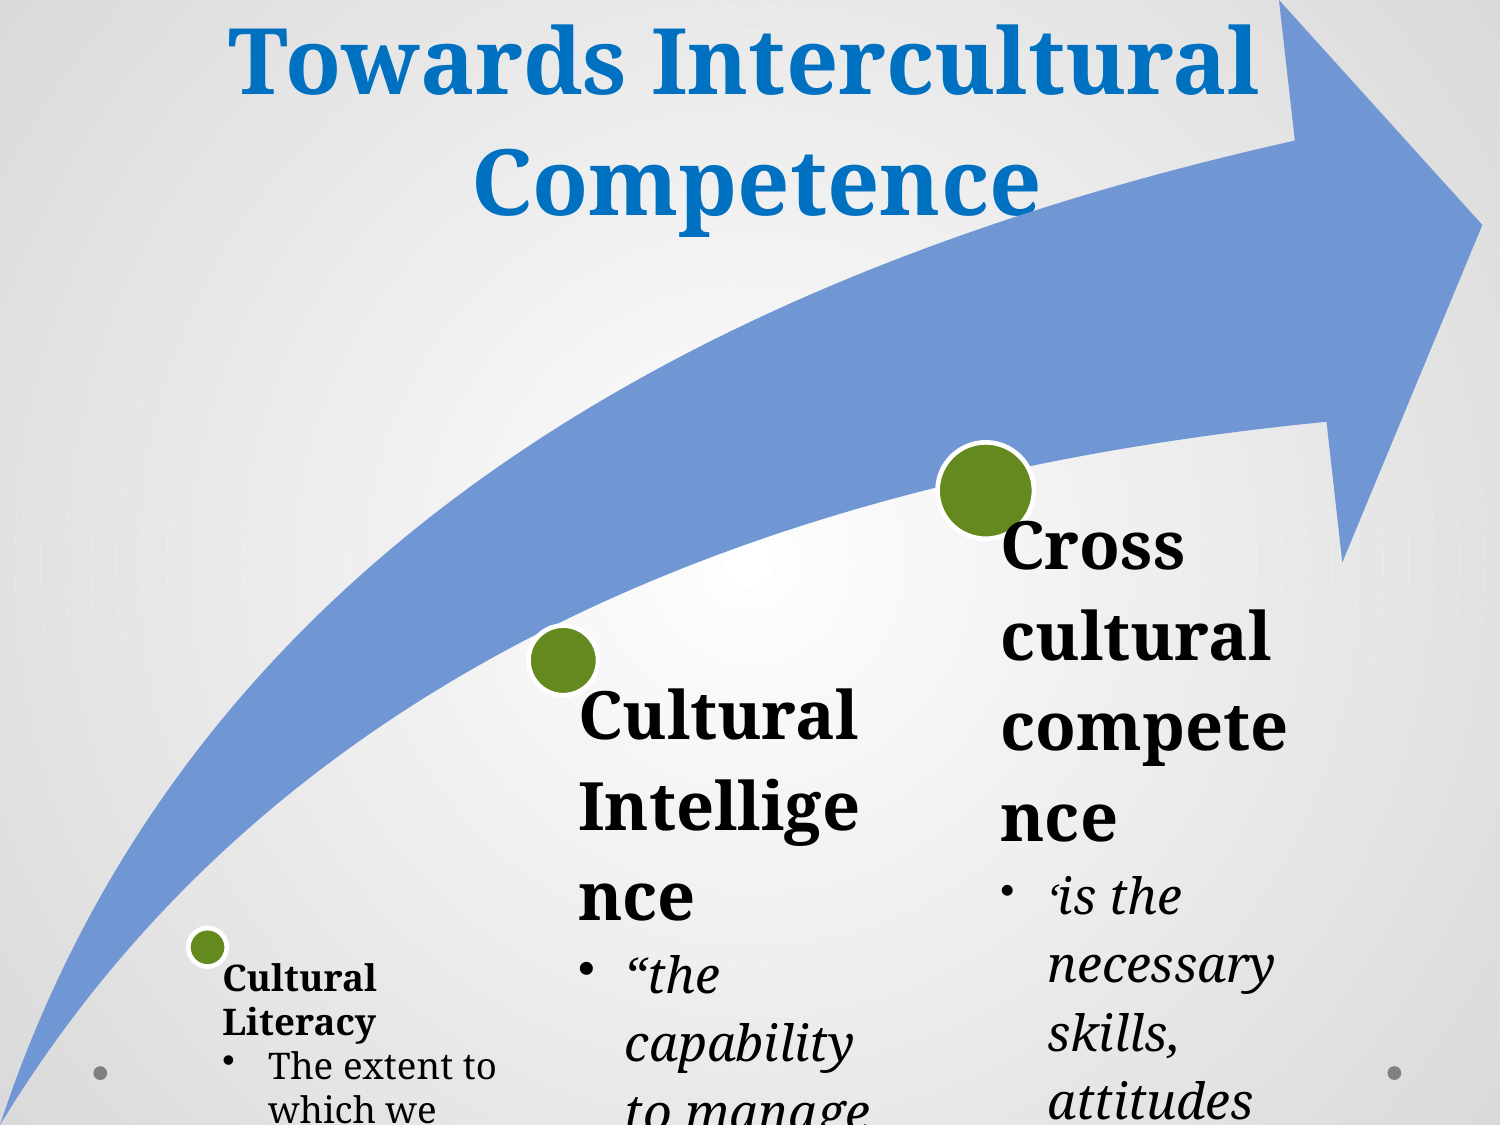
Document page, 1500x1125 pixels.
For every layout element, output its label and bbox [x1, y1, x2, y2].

list [0, 0, 1483, 1125]
